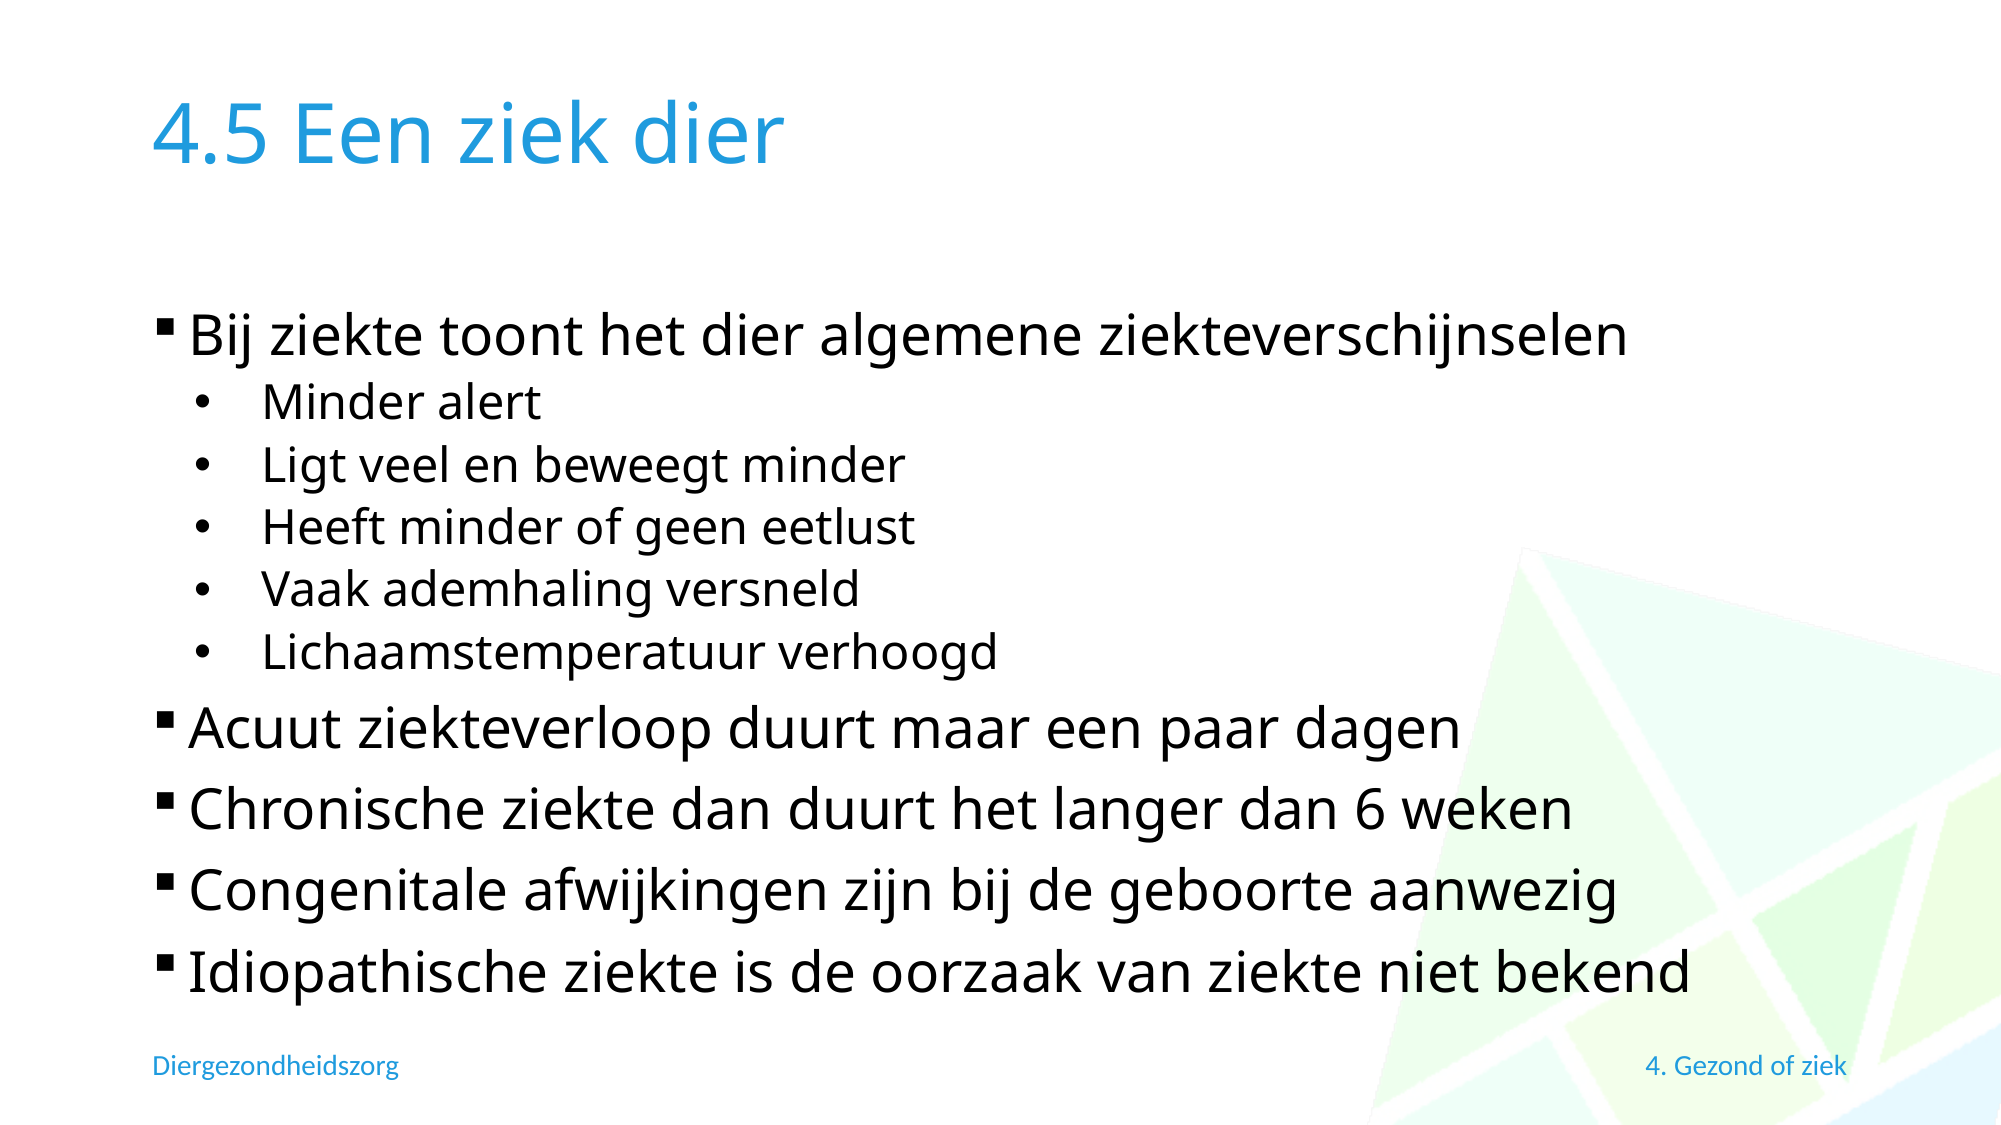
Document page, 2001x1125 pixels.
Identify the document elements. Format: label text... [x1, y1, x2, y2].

list Diergezondheidszorg [137, 1042, 588, 1103]
list 4. Gezond of ziek [1412, 1042, 1863, 1103]
list Bij ziekte toont het dier algemene ziekteverschijnselen Minder alert Ligt veel en beweegt minder Heeft minder of geen eetlust Vaak ademhaling versneld Lichaamstemperatuur verhoogd Acuut ziekteverloop duurt maar een paar dagen Chronische ziekte dan duurt het langer dan 6 weken Congenitale afwijkingen zijn bij de geboorte aanwezig Idiopathische ziekte is de oorzaak van ziekte niet bekend [137, 299, 1863, 1014]
title 4.5 Een ziek dier [137, 59, 1863, 215]
